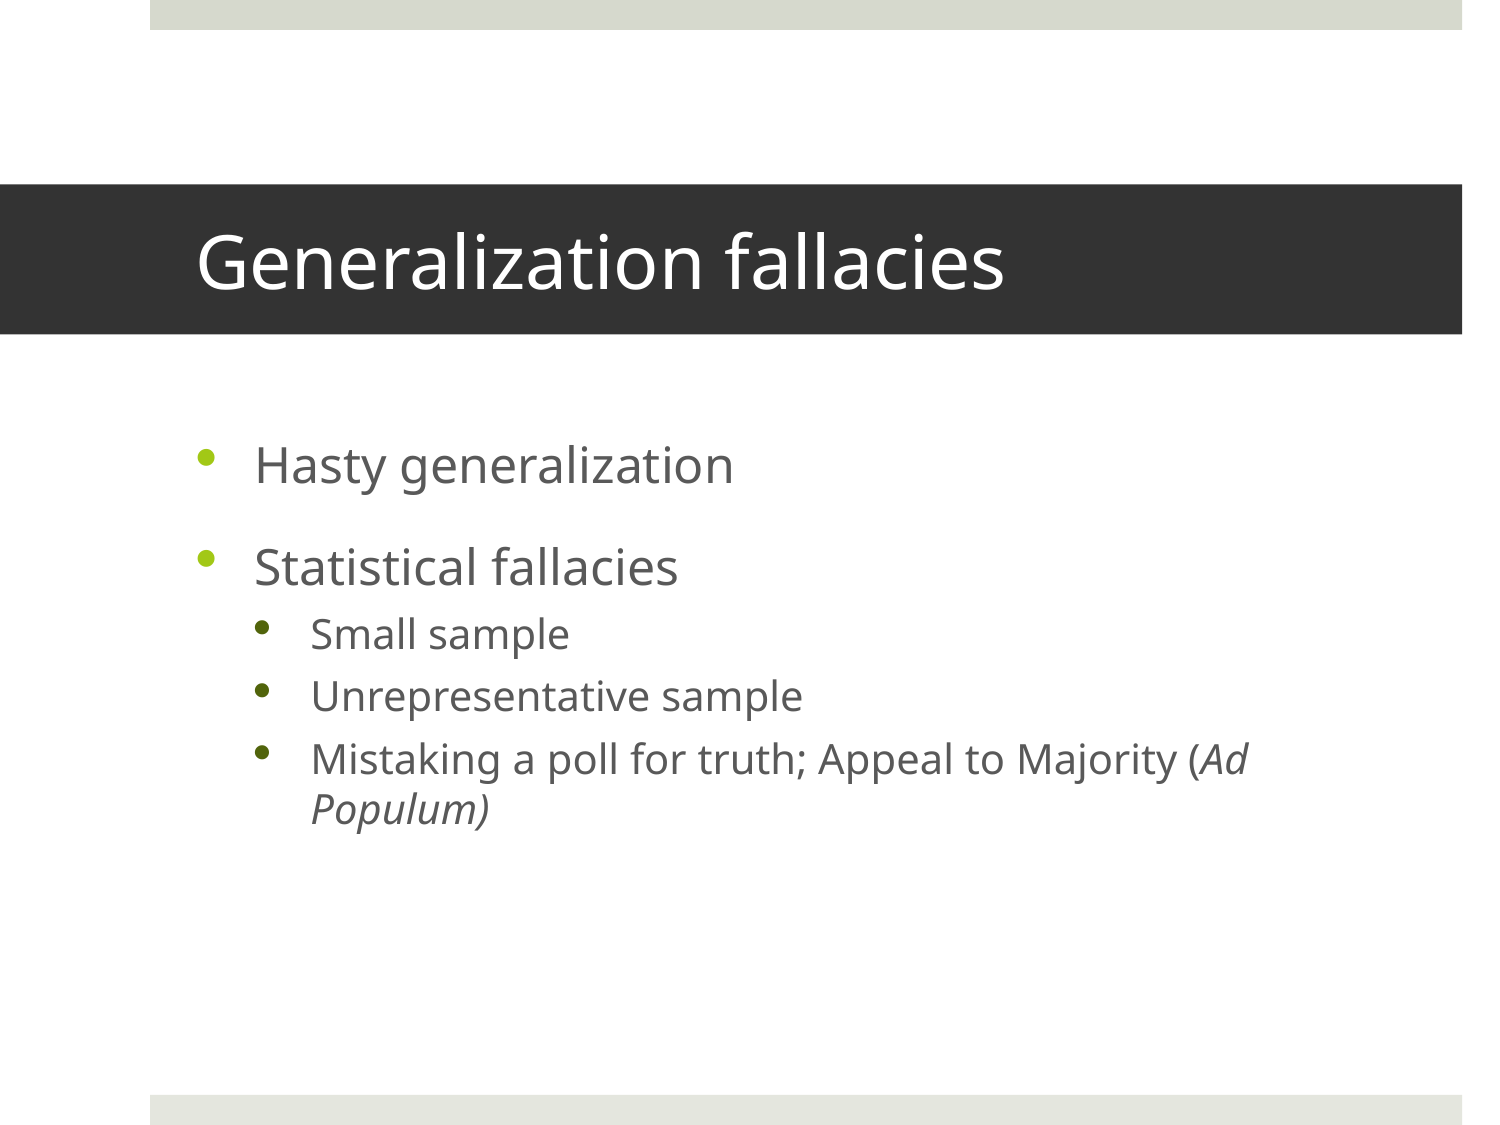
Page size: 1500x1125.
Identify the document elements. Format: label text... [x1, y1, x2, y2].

list Hasty generalization Statistical fallacies Small sample Unrepresentative sample Mistaking a poll for truth; Appeal to Majority (Ad Populum) [182, 425, 1432, 1028]
title Generalization fallacies [0, 184, 1463, 335]
